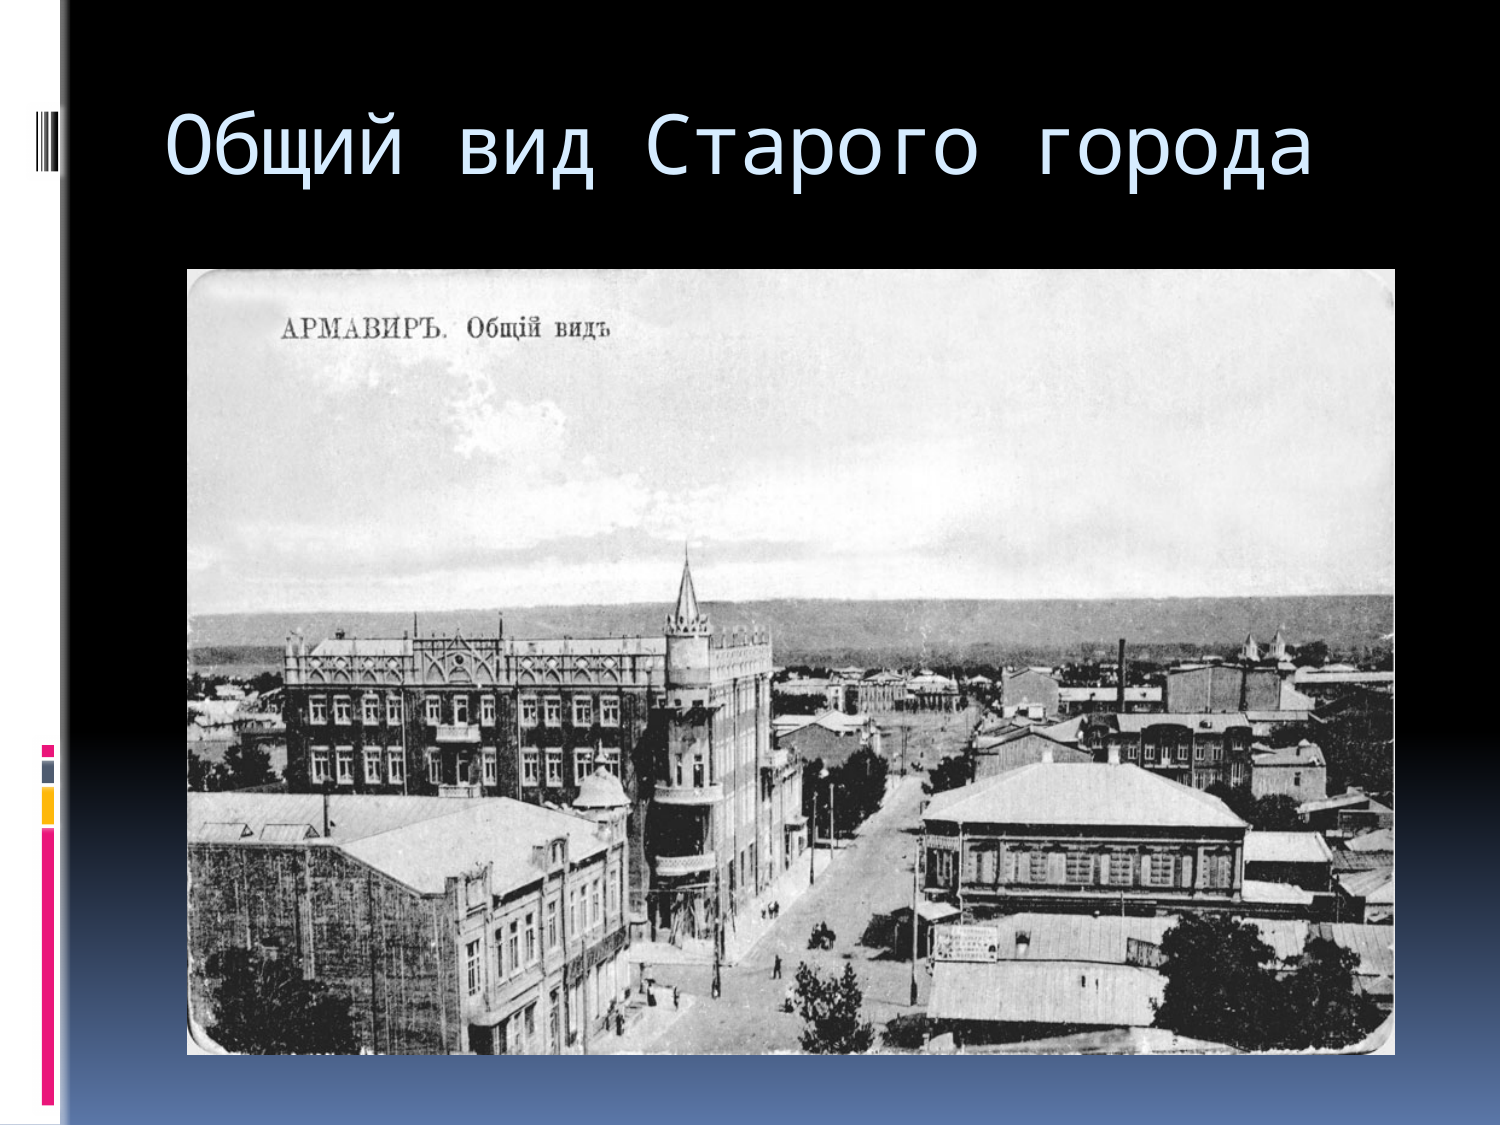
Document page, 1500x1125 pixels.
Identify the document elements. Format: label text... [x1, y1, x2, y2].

picture [187, 269, 1395, 1056]
title Общий вид Старого города [150, 83, 1425, 234]
